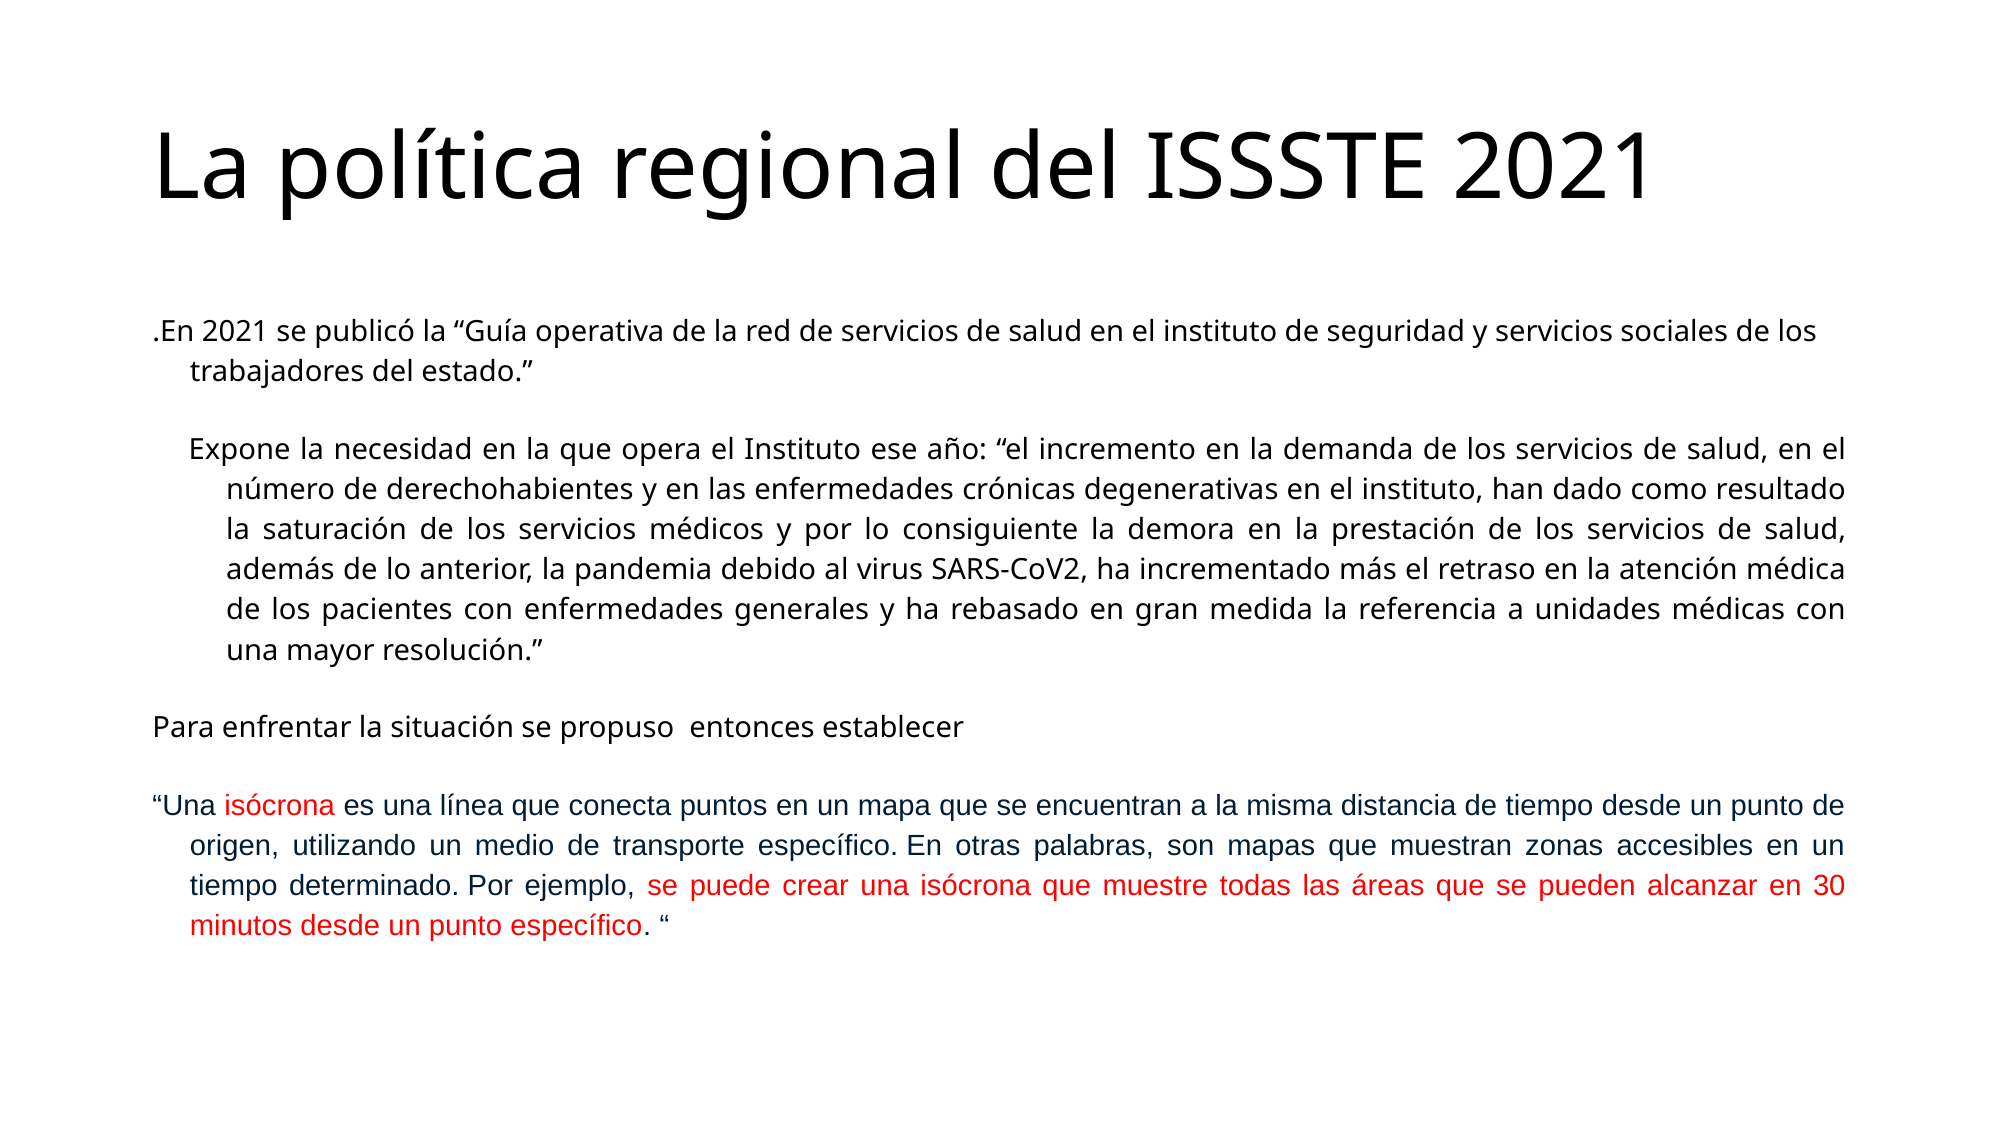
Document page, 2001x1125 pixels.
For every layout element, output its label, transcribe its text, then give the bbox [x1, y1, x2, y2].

list .En 2021 se publicó la “Guía operativa de la red de servicios de salud en el instituto de seguridad y servicios sociales de los trabajadores del estado.” Expone la necesidad en la que opera el Instituto ese año: “el incremento en la demanda de los servicios de salud, en el número de derechohabientes y en las enfermedades crónicas degenerativas en el instituto, han dado como resultado la saturación de los servicios médicos y por lo consiguiente la demora en la prestación de los servicios de salud, además de lo anterior, la pandemia debido al virus SARS-CoV2, ha incrementado más el retraso en la atención médica de los pacientes con enfermedades generales y ha rebasado en gran medida la referencia a unidades médicas con una mayor resolución.” Para enfrentar la situación se propuso entonces establecer “Una isócrona es una línea que conecta puntos en un mapa que se encuentran a la misma distancia de tiempo desde un punto de origen, utilizando un medio de transporte específico. En otras palabras, son mapas que muestran zonas accesibles en un tiempo determinado. Por ejemplo, se puede crear una isócrona que muestre todas las áreas que se pueden alcanzar en 30 minutos desde un punto específico. “ [137, 299, 1863, 1014]
title La política regional del ISSSTE 2021 [137, 59, 1863, 278]
